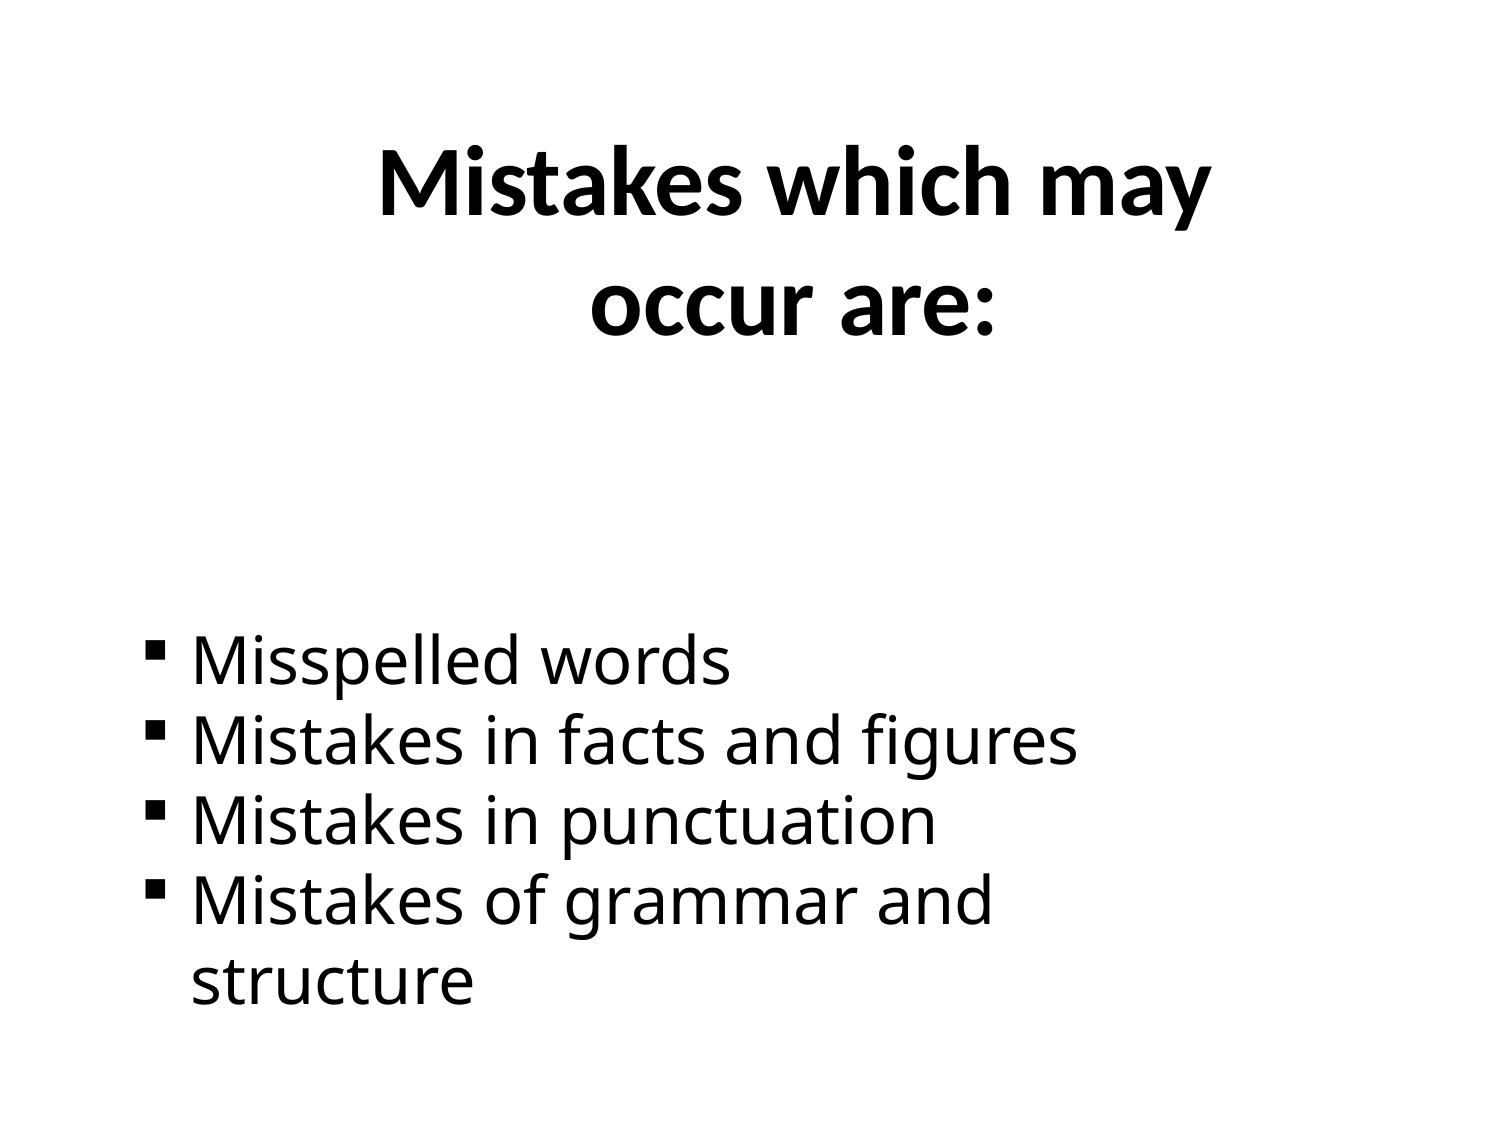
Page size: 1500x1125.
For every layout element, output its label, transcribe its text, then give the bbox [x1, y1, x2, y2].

text_box Misspelled words Mistakes in facts and figures Mistakes in punctuation Mistakes of grammar and structure [137, 616, 1236, 1018]
title Mistakes which may occur are: [262, 113, 1325, 356]
